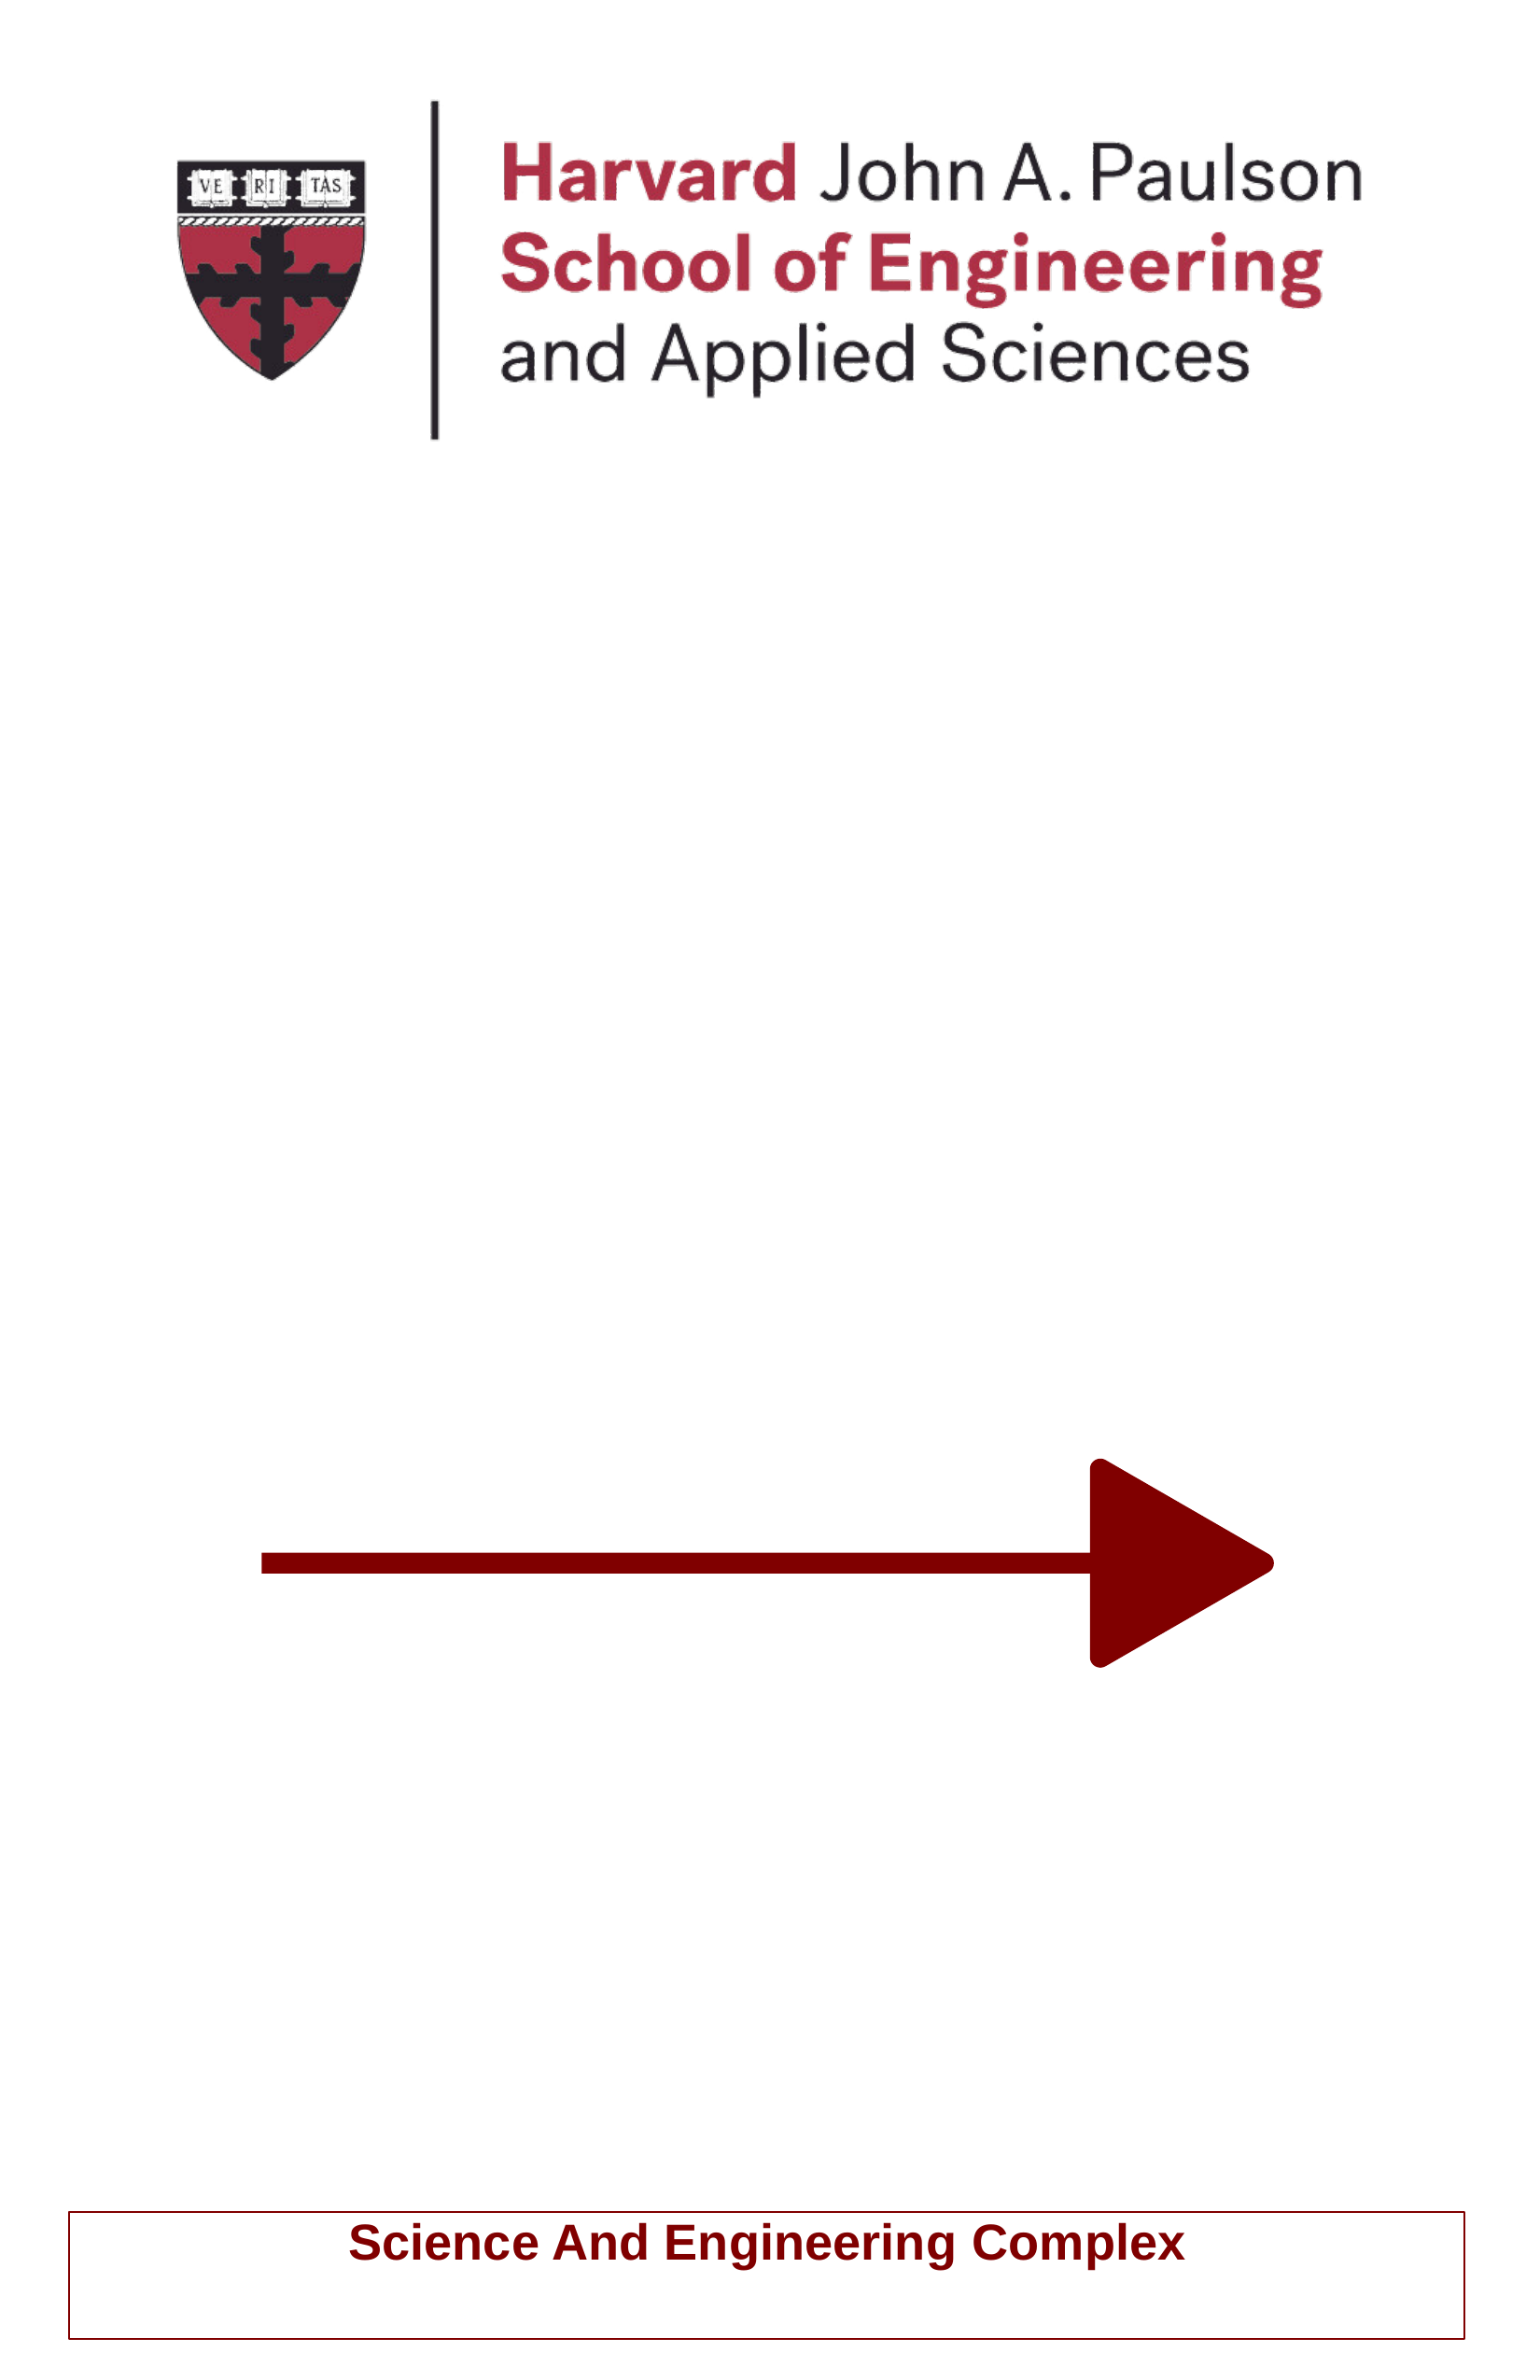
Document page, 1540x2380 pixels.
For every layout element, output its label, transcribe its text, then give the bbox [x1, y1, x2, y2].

text_box [1099, 1468, 1264, 1658]
footer Science And Engineering Complex [346, 2212, 1188, 2380]
picture [65, 52, 1466, 497]
text_box [261, 1552, 1099, 1574]
text_box [1247, 1564, 1264, 1574]
text_box [1247, 1552, 1264, 1562]
